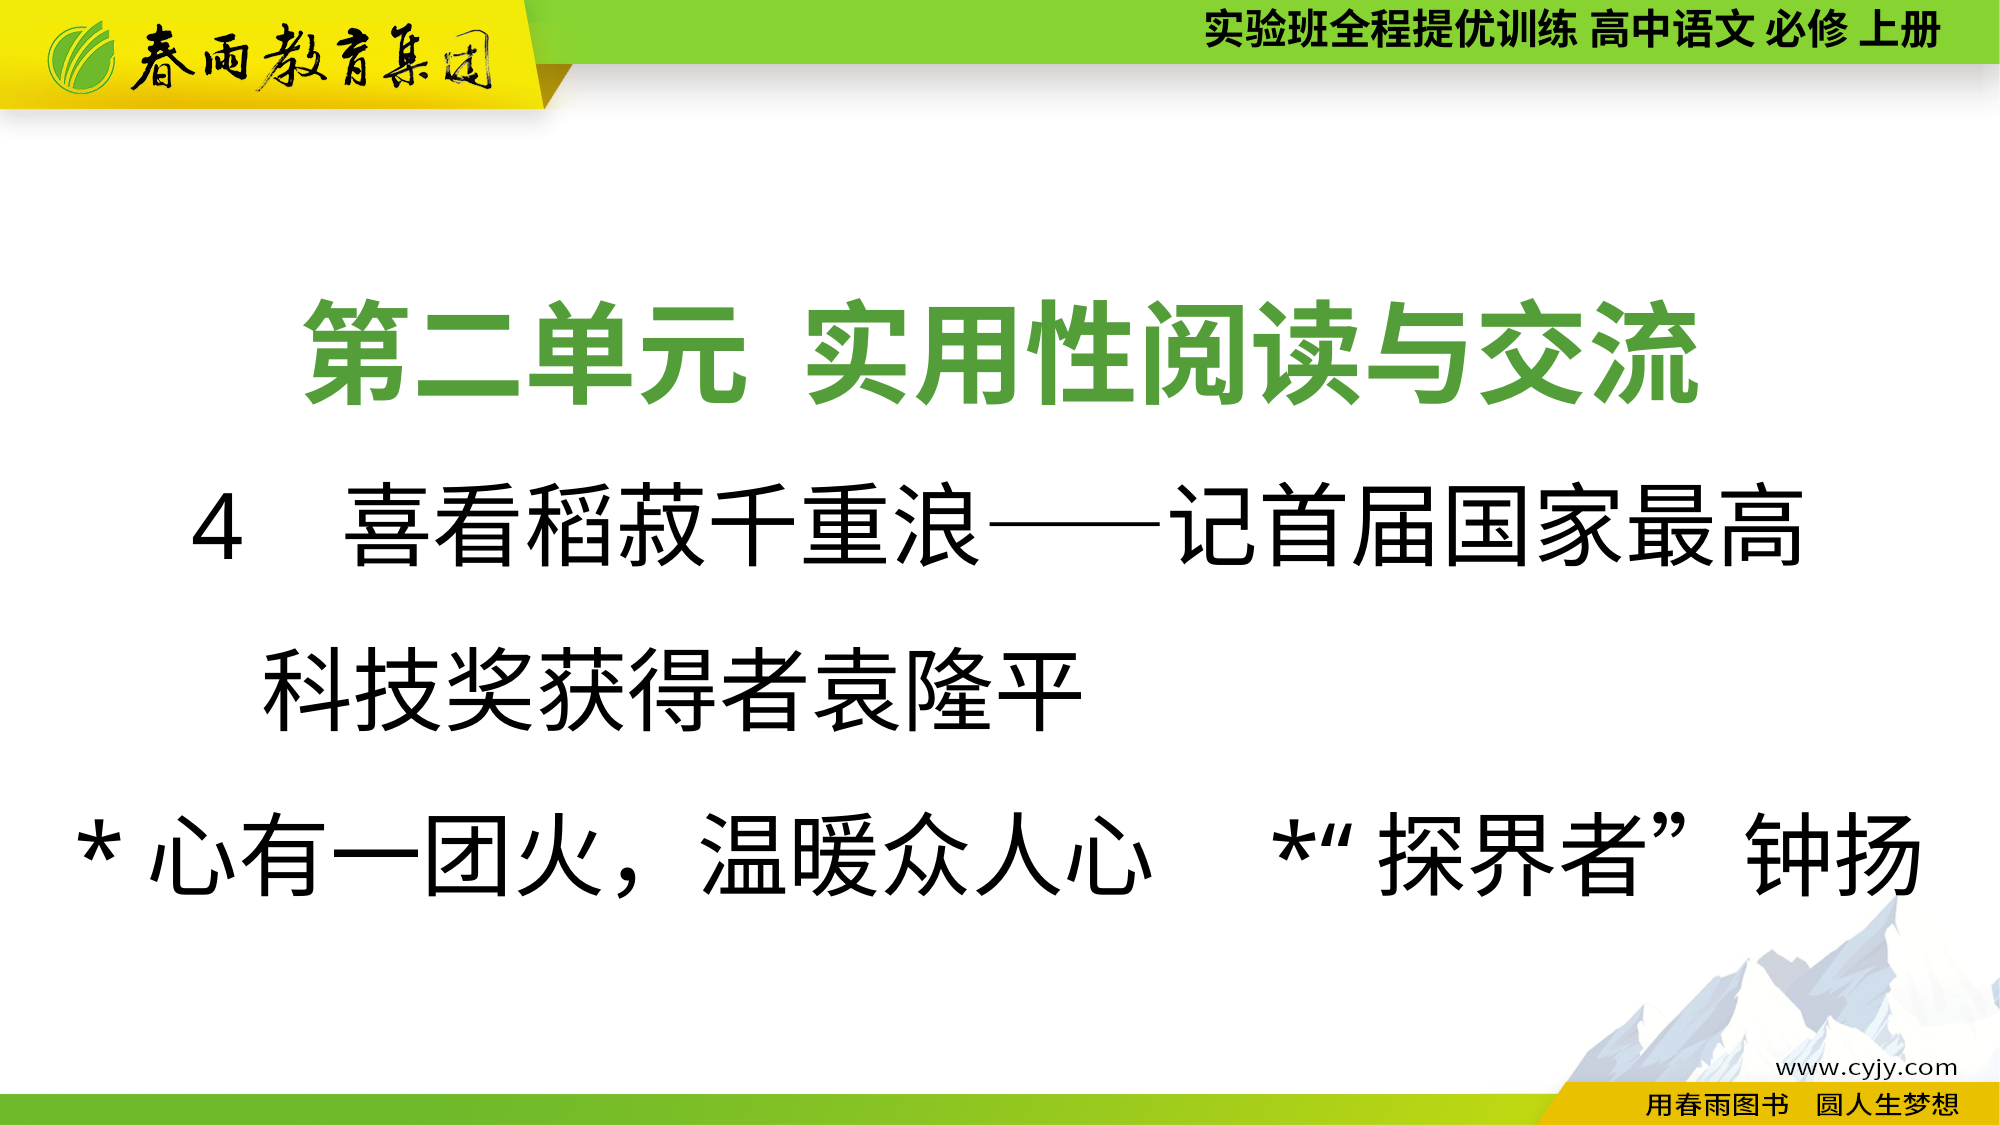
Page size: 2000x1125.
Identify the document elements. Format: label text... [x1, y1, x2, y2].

picture [0, 0, 2000, 1125]
text_box 喜看稻菽千重浪——记首届国家最高 科技奖获得者袁隆平 *心有一团火，温暖众人心 *“探界者”钟扬 [54, 405, 1946, 916]
text_box 第二单元 实用性阅读与交流 [54, 208, 1946, 405]
